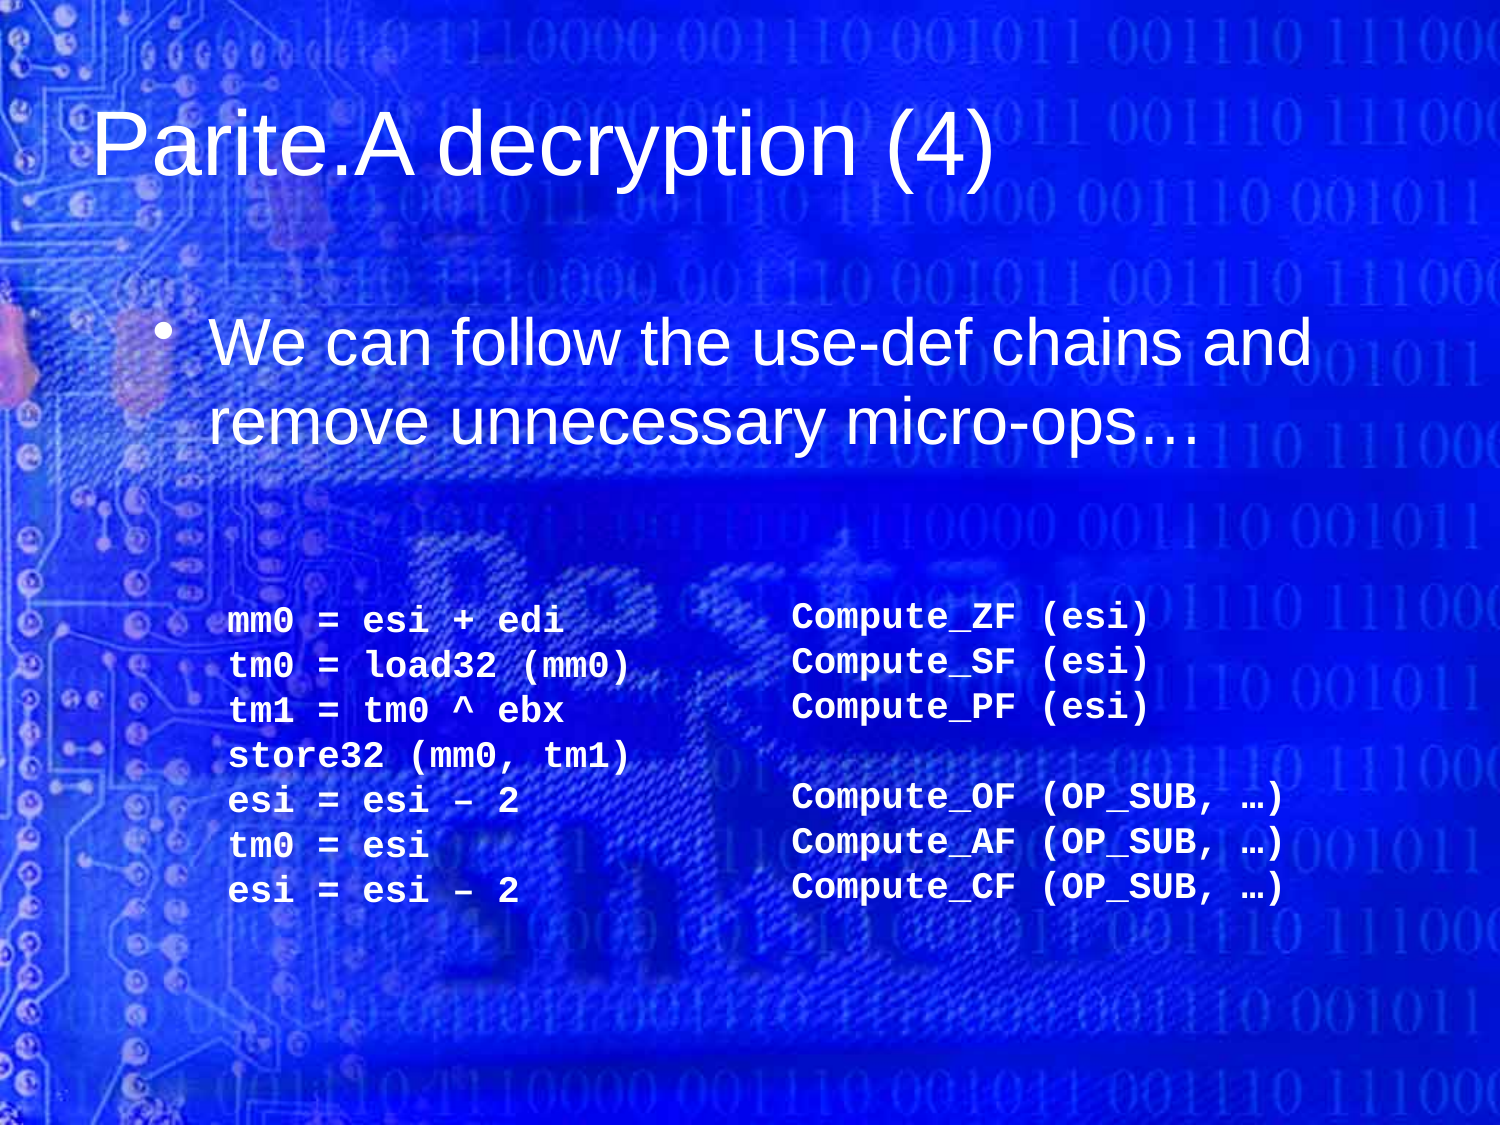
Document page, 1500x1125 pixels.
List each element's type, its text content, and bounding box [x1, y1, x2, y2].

title Parite.A decryption (4) [74, 44, 1426, 233]
text_box Compute_ZF (esi) Compute_SF (esi) Compute_PF (esi) Compute_OF (OP_SUB, …) Compute_AF (OP_SUB, …) Compute_CF (OP_SUB, …) [776, 583, 1302, 959]
list We can follow the use-def chains and remove unnecessary micro-ops… [137, 237, 1338, 551]
picture [0, 0, 1500, 1125]
text_box mm0 = esi + edi tm0 = load32 (mm0) tm1 = tm0 ^ ebx store32 (mm0, tm1) esi = esi – 2 tm0 = esi esi = esi – 2 [212, 587, 650, 963]
